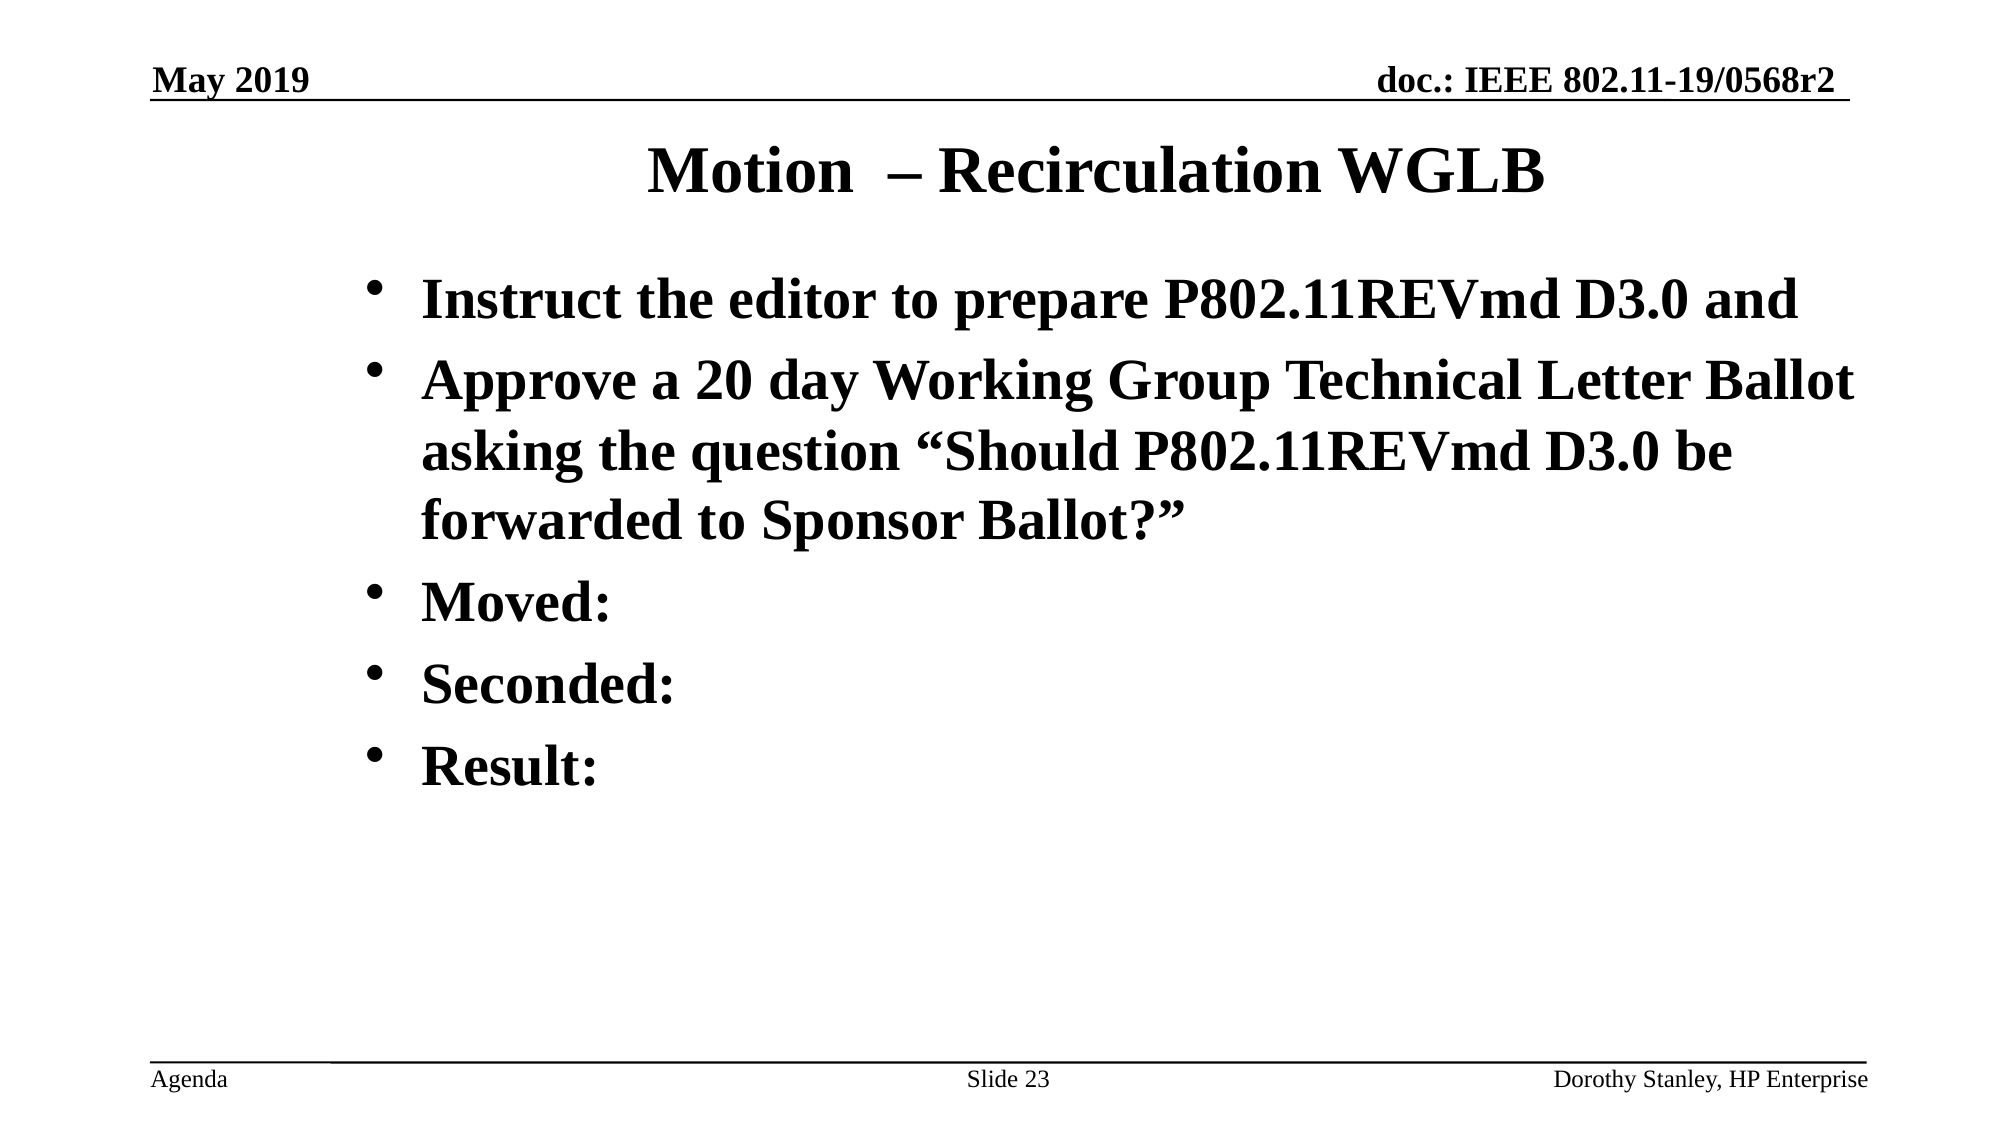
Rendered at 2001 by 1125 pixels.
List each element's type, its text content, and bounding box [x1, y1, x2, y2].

slide_number Slide 23 [964, 1062, 1053, 1093]
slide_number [152, 54, 567, 100]
footer Dorothy Stanley, HP Enterprise [1549, 1062, 1869, 1093]
text_box Motion – Recirculation WGLB [359, 77, 1835, 252]
text_box Instruct the editor to prepare P802.11REVmd D3.0 and Approve a 20 day Working Group Technical Letter Ballot asking the question “Should P802.11REVmd D3.0 be forwarded to Sponsor Ballot?” Moved: Seconded: Result: [350, 252, 1903, 1025]
